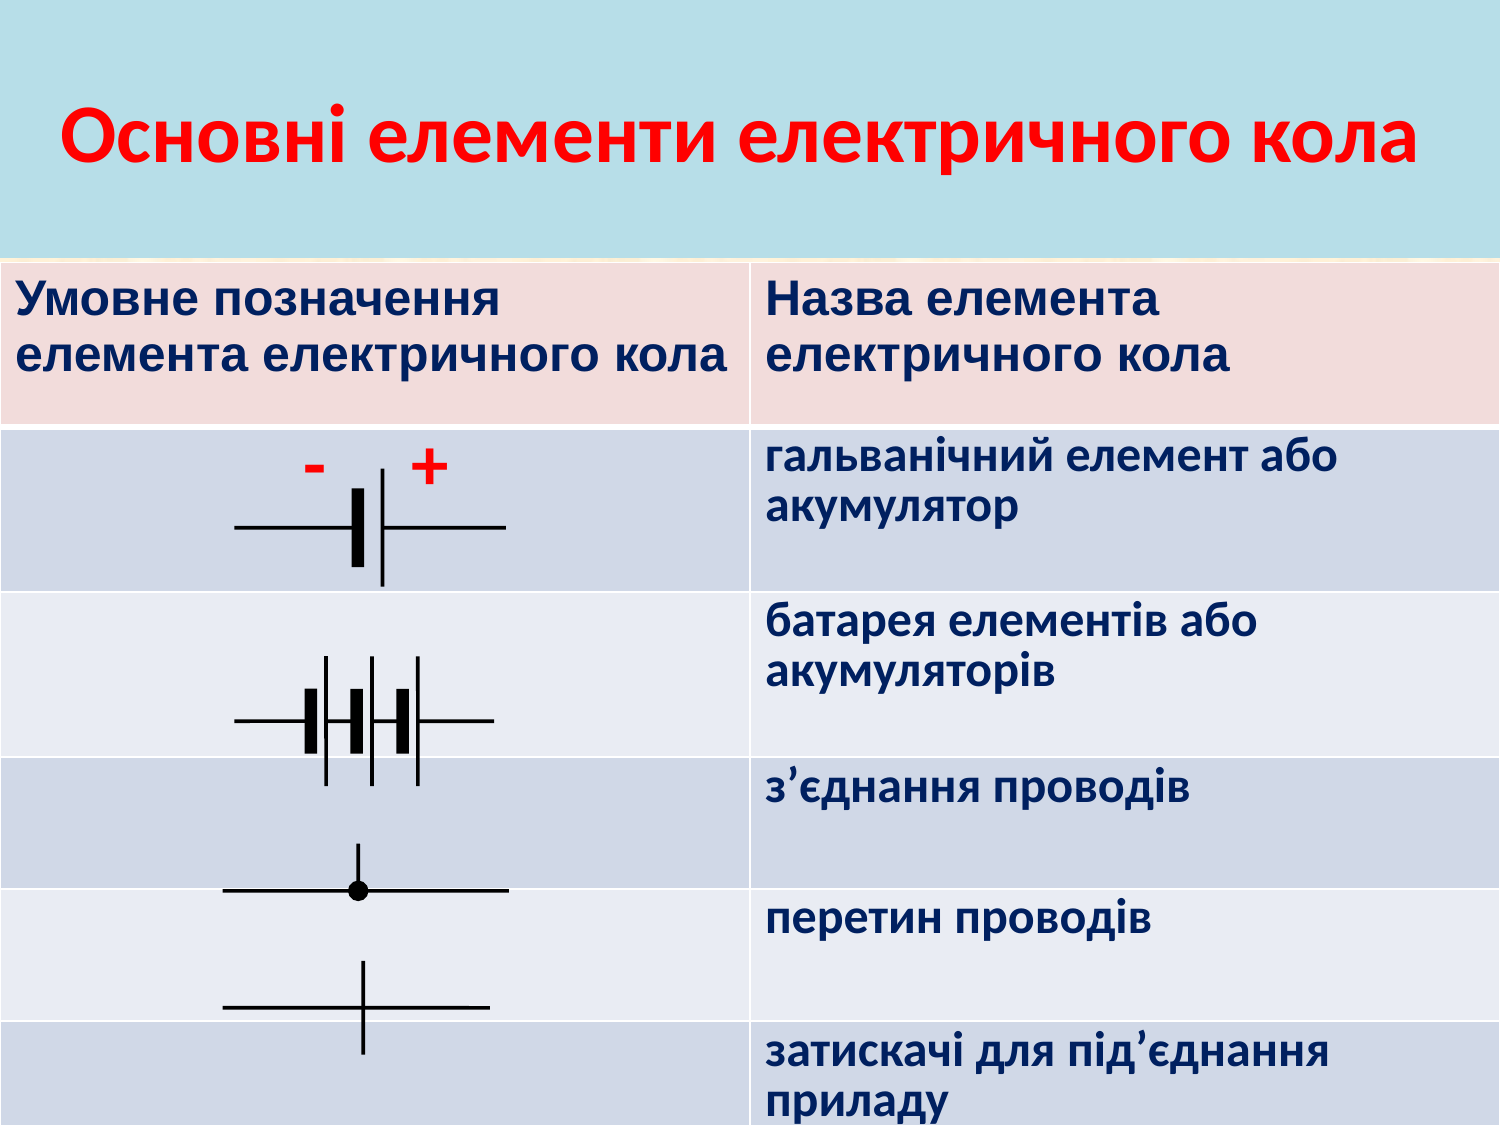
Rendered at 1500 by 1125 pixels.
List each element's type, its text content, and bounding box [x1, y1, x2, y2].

picture [0, 258, 1500, 262]
table_cell затискачі для під’єднання приладу [751, 1022, 1499, 1125]
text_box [234, 468, 507, 587]
table_cell - + [1, 430, 749, 591]
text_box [234, 655, 495, 787]
table_cell [1, 758, 749, 888]
table_cell [1, 1022, 749, 1125]
table_cell [1, 890, 749, 1020]
table_cell перетин проводів [751, 890, 1499, 1020]
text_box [222, 960, 490, 1055]
table_header Умовне позначення елемента електричного кола [1, 263, 749, 424]
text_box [222, 843, 509, 892]
table_cell з’єднання проводів [751, 758, 1499, 888]
table_cell [1, 593, 749, 756]
table_header Назва елемента електричного кола [751, 263, 1499, 424]
title Основні елементи електричного кола [0, 0, 1500, 258]
table_cell гальванічний елемент або акумулятор [751, 430, 1499, 591]
table_cell батарея елементів або акумуляторів [751, 593, 1499, 756]
